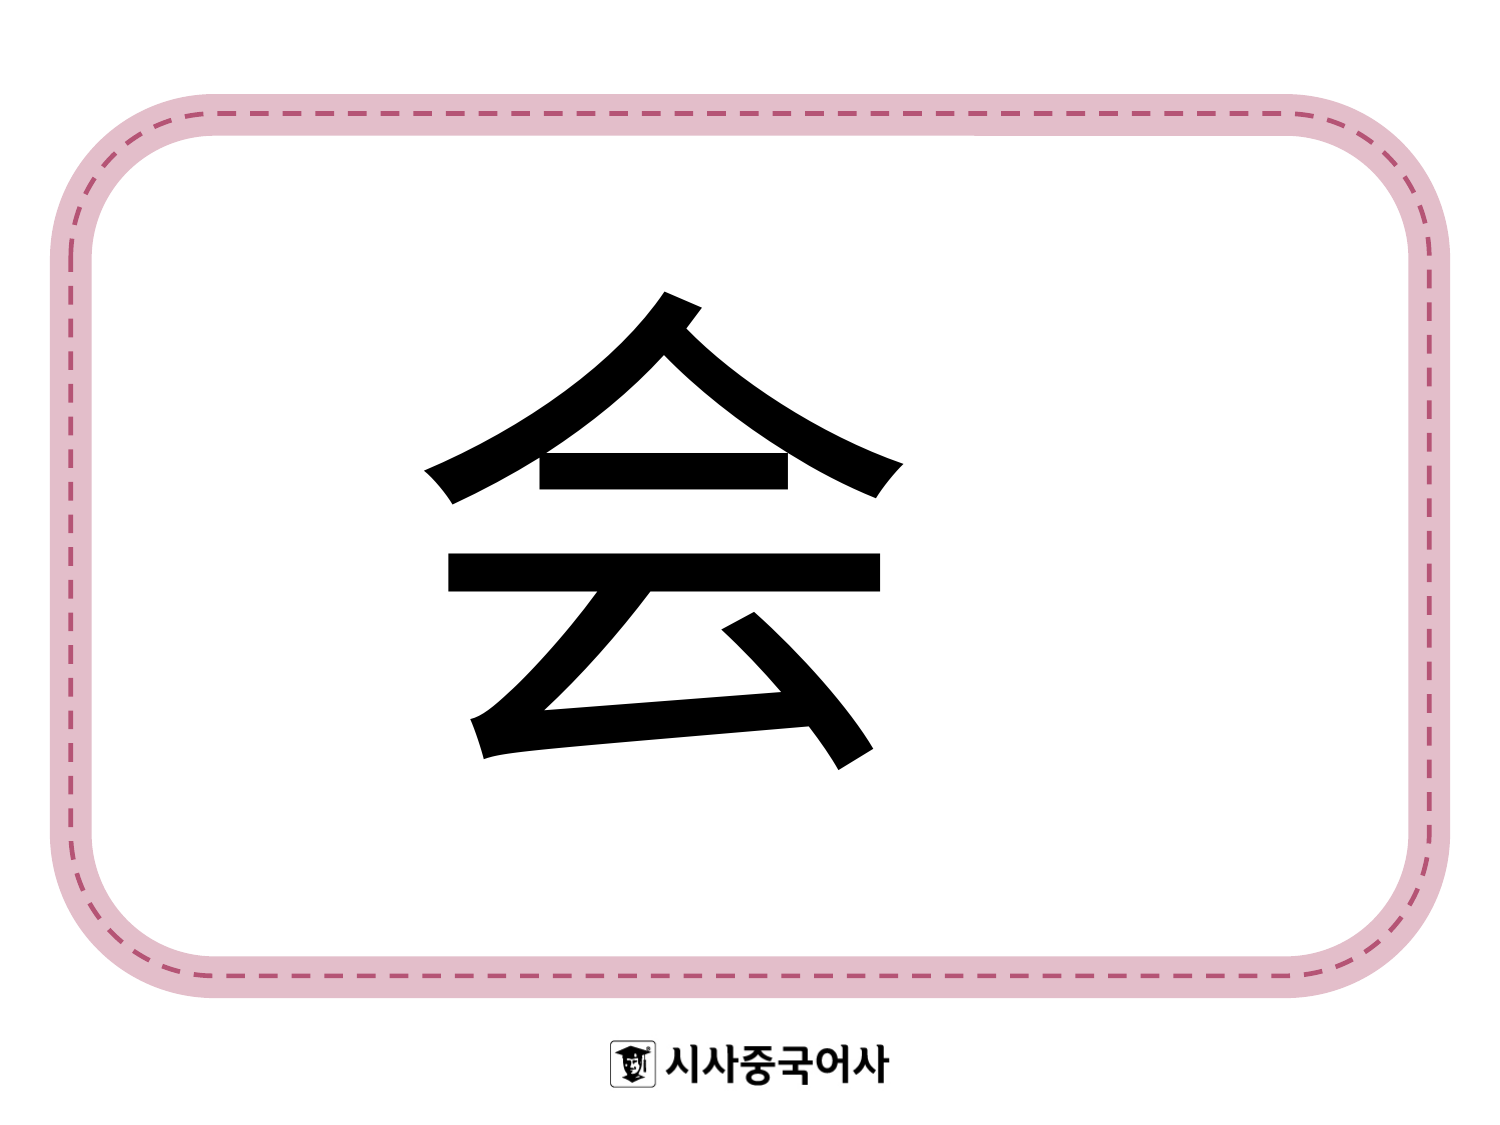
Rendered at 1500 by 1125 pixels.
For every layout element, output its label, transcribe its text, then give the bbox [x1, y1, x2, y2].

picture [602, 1034, 898, 1094]
text_box 会 [145, 189, 1354, 853]
